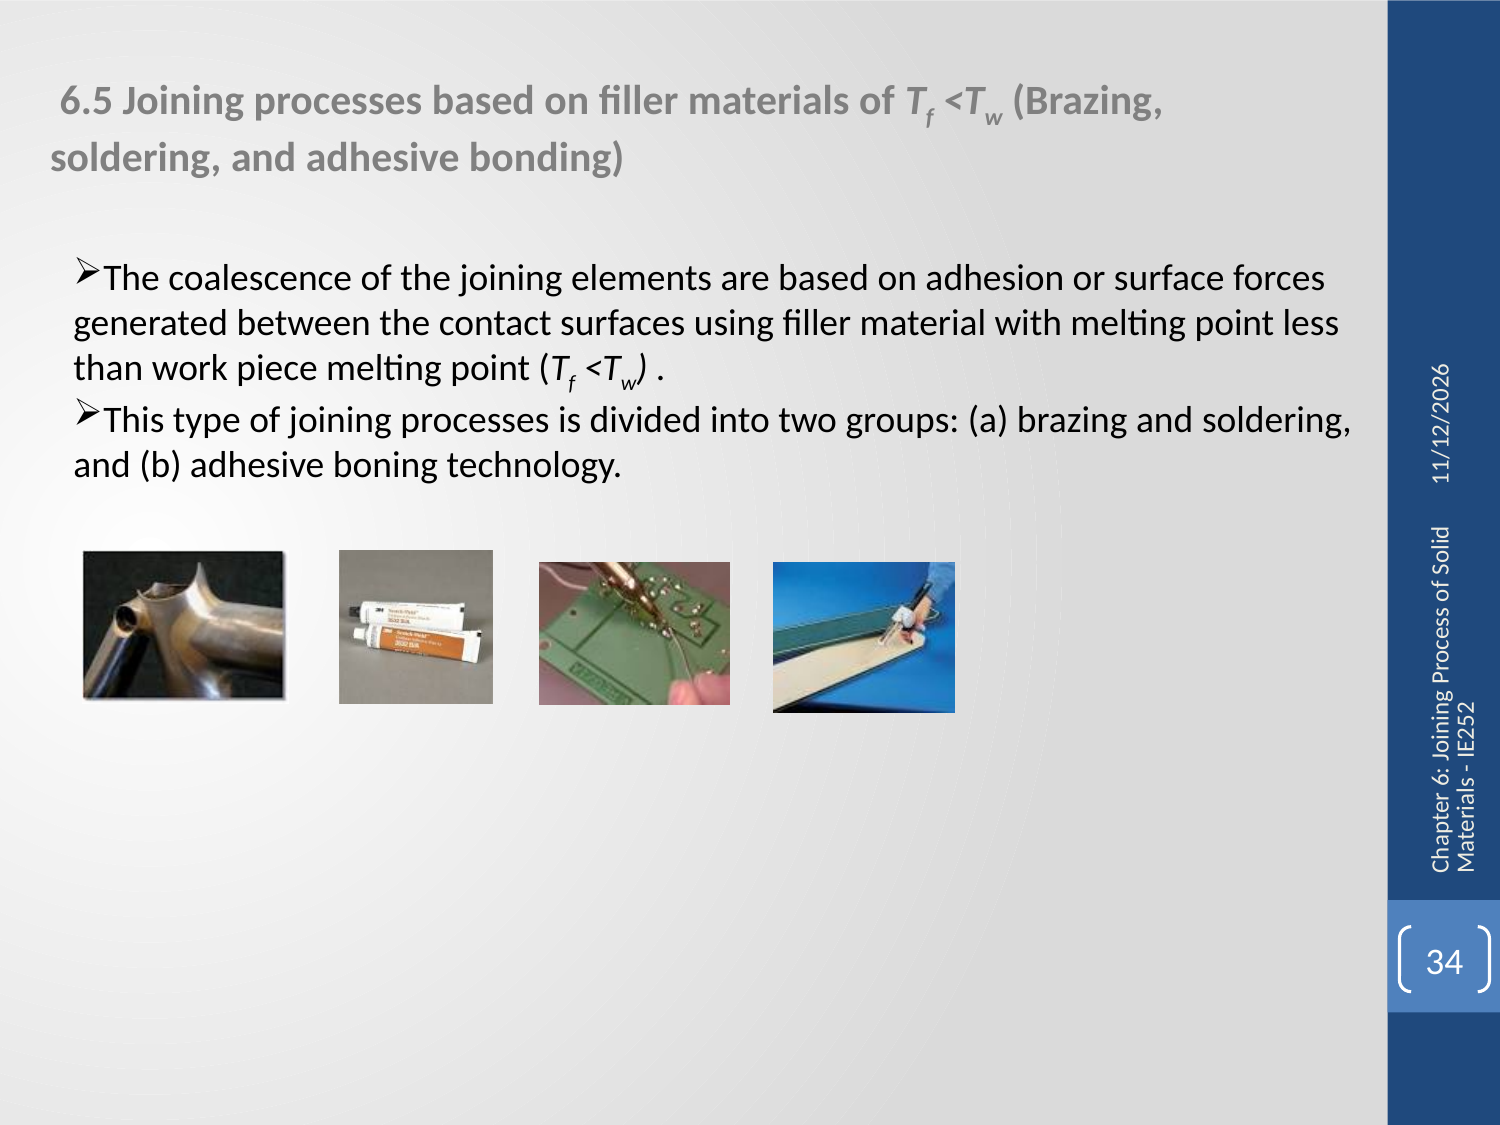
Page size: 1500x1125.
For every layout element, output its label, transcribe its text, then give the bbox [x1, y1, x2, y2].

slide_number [1408, 100, 1469, 500]
text_box The coalescence of the joining elements are based on adhesion or surface forces generated between the contact surfaces using filler material with melting point less than work piece melting point (Tf <Tw) . This type of joining processes is divided into two groups: (a) brazing and soldering, and (b) adhesive boning technology. [58, 246, 1372, 492]
footer Chapter 6: Joining Process of Solid Materials - IE252 [1408, 500, 1469, 889]
text_box 6.5 Joining processes based on filler materials of Tf <Tw (Brazing, soldering, and adhesive bonding) [35, 93, 1311, 188]
picture [81, 550, 289, 705]
picture [538, 562, 730, 705]
picture [339, 550, 493, 704]
picture [773, 562, 955, 713]
slide_number 34 [1397, 925, 1492, 994]
